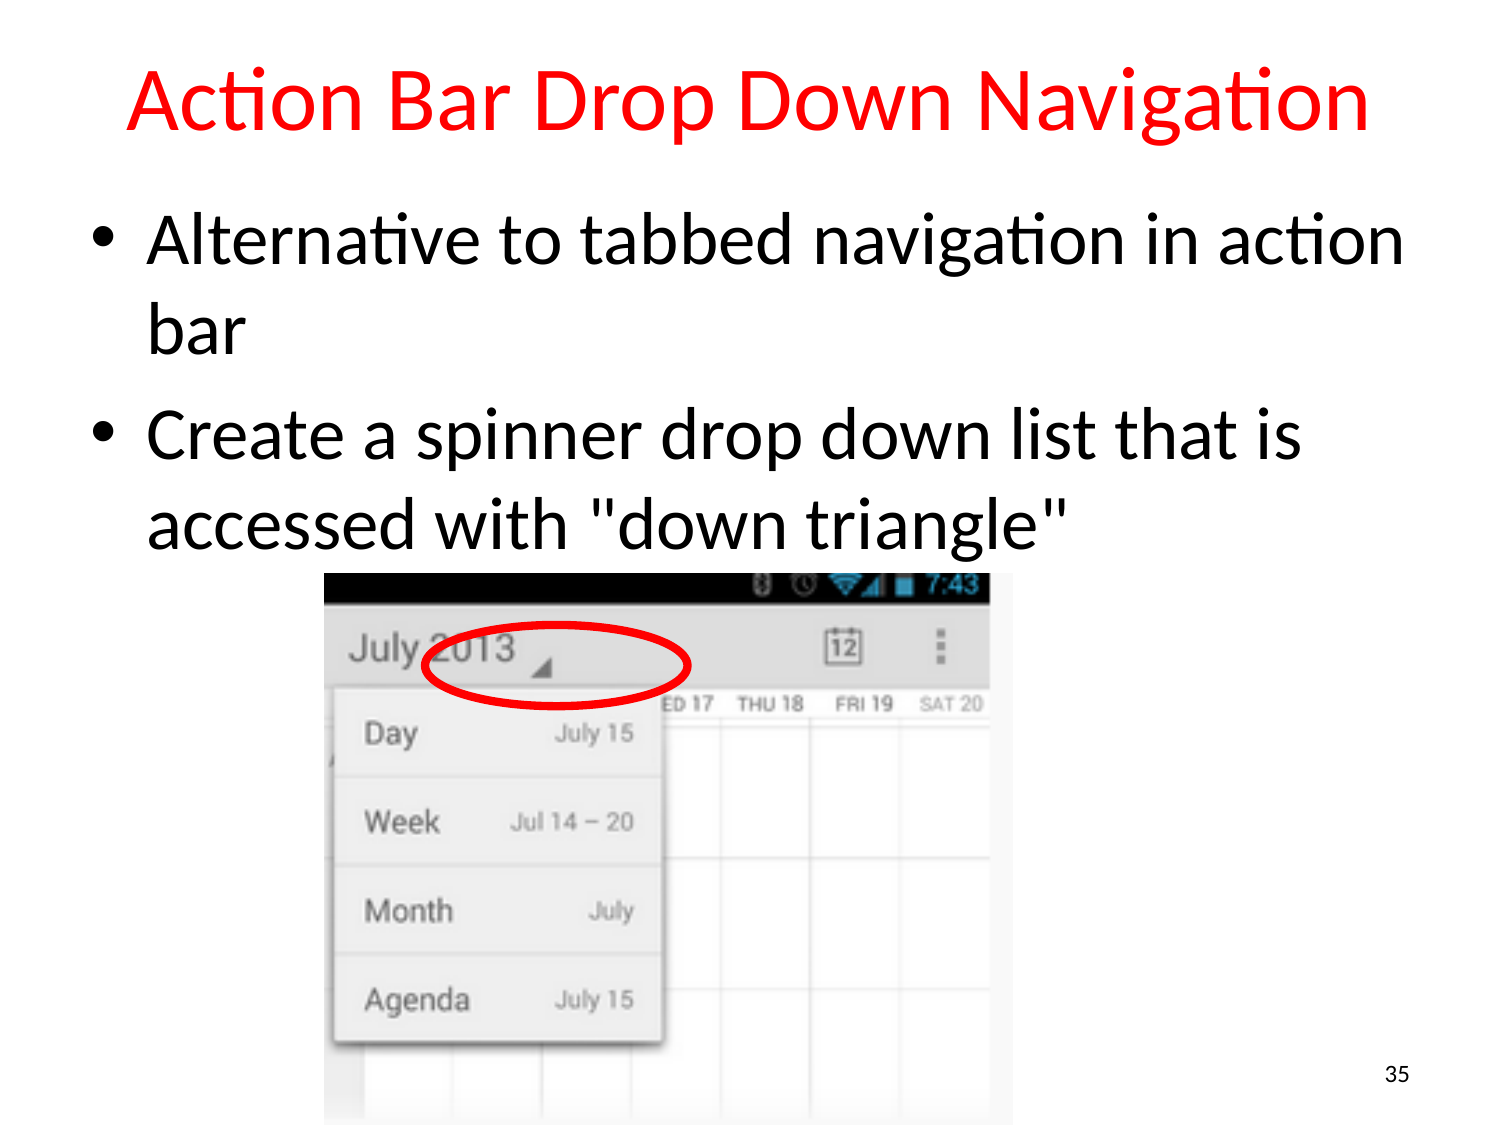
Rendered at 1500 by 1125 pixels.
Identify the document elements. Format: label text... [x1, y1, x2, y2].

picture [324, 573, 1013, 1125]
list Alternative to tabbed navigation in action bar Create a spinner drop down list that is accessed with "down triangle" [75, 182, 1425, 1038]
title Action Bar Drop Down Navigation [75, 0, 1425, 182]
slide_number 35 [1074, 1042, 1425, 1103]
